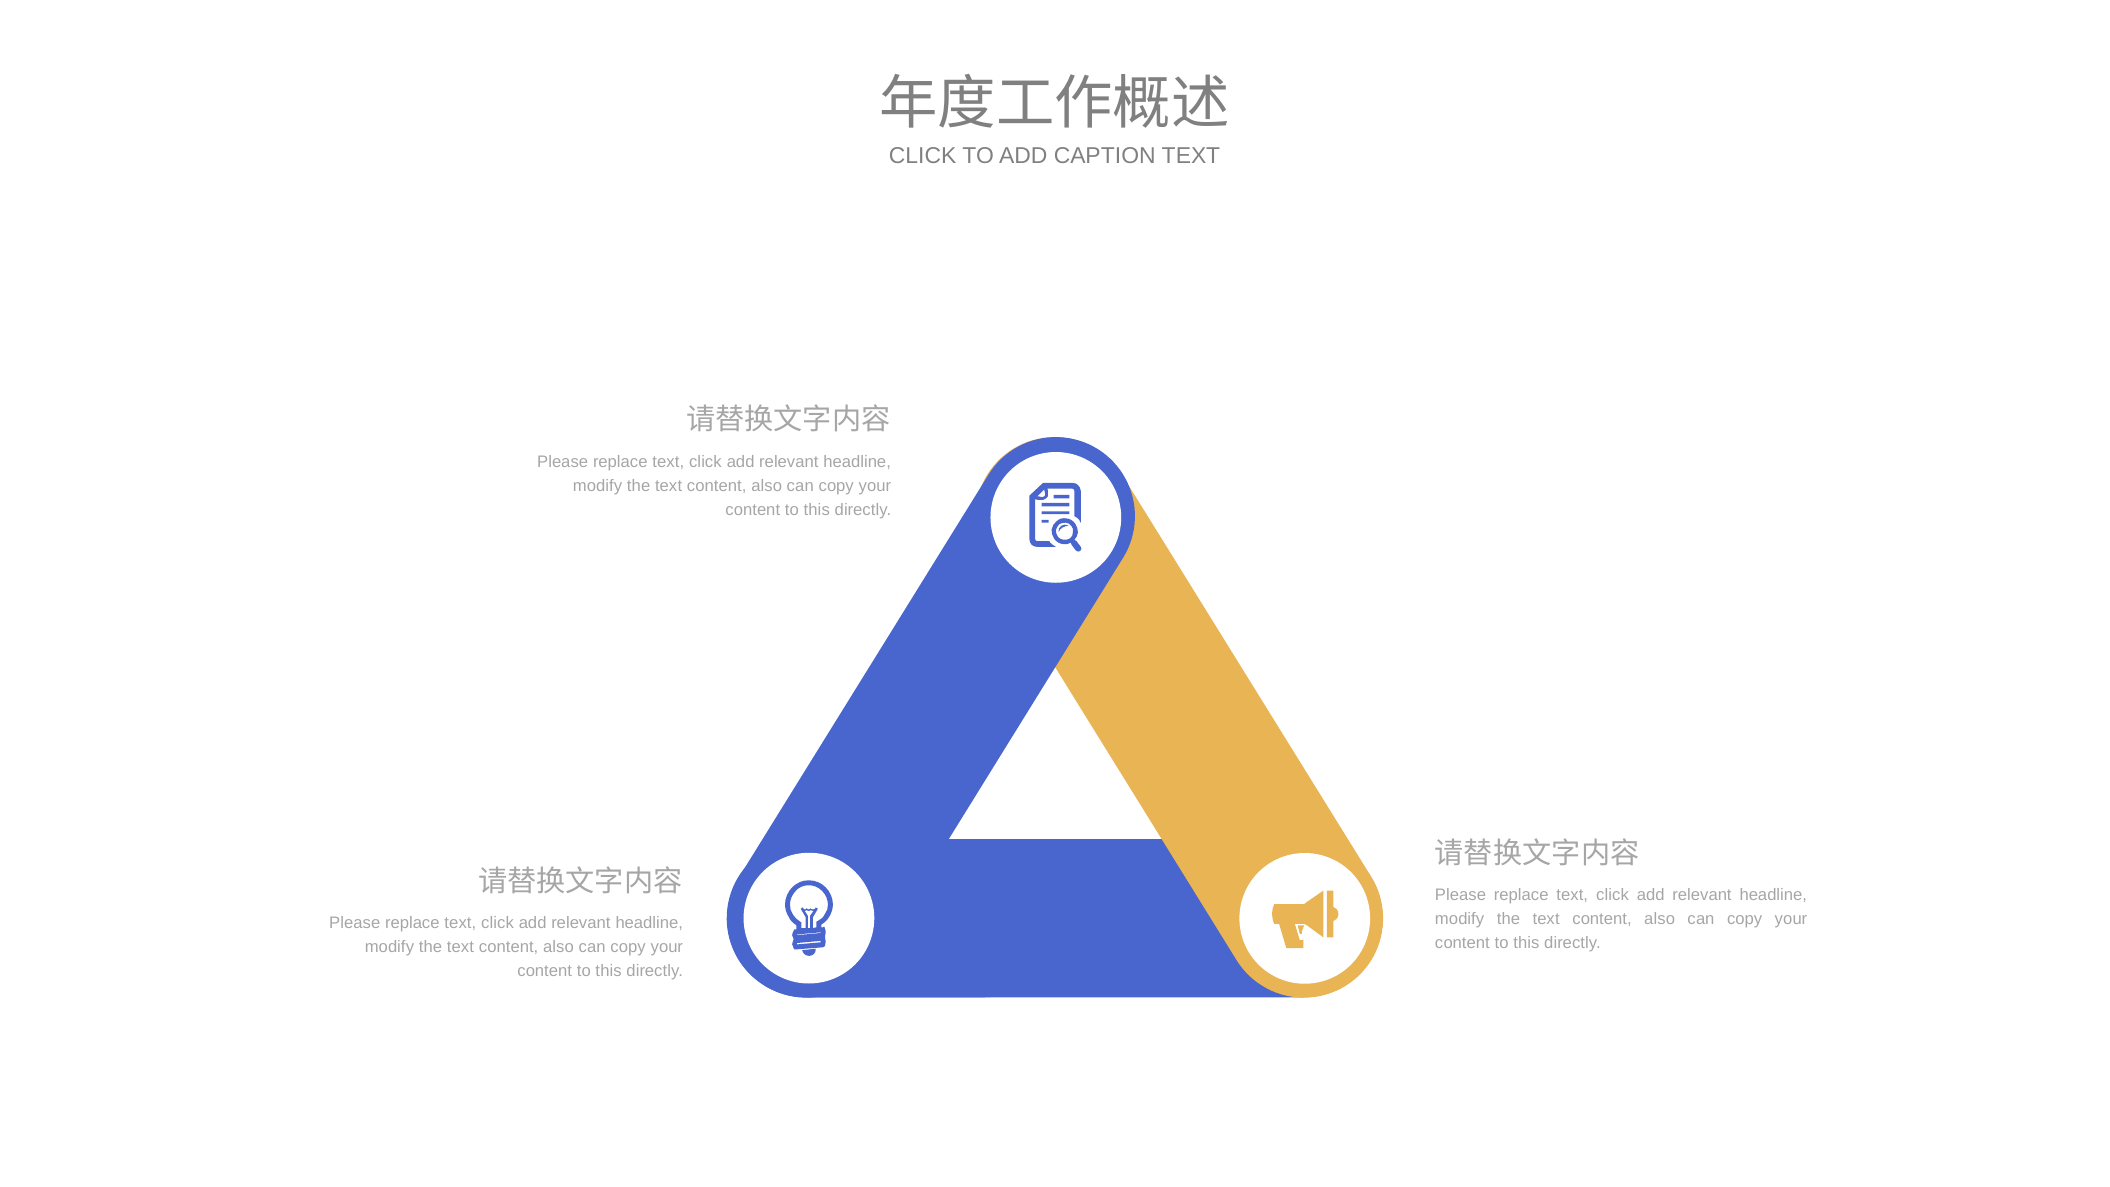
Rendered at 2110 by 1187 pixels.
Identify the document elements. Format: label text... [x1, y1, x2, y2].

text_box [310, 847, 699, 986]
text_box CLICK TO ADD CAPTION TEXT [865, 140, 1245, 168]
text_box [1420, 819, 1823, 959]
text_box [518, 386, 907, 525]
text_box 年度工作概述 [865, 65, 1245, 136]
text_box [726, 401, 1383, 1034]
